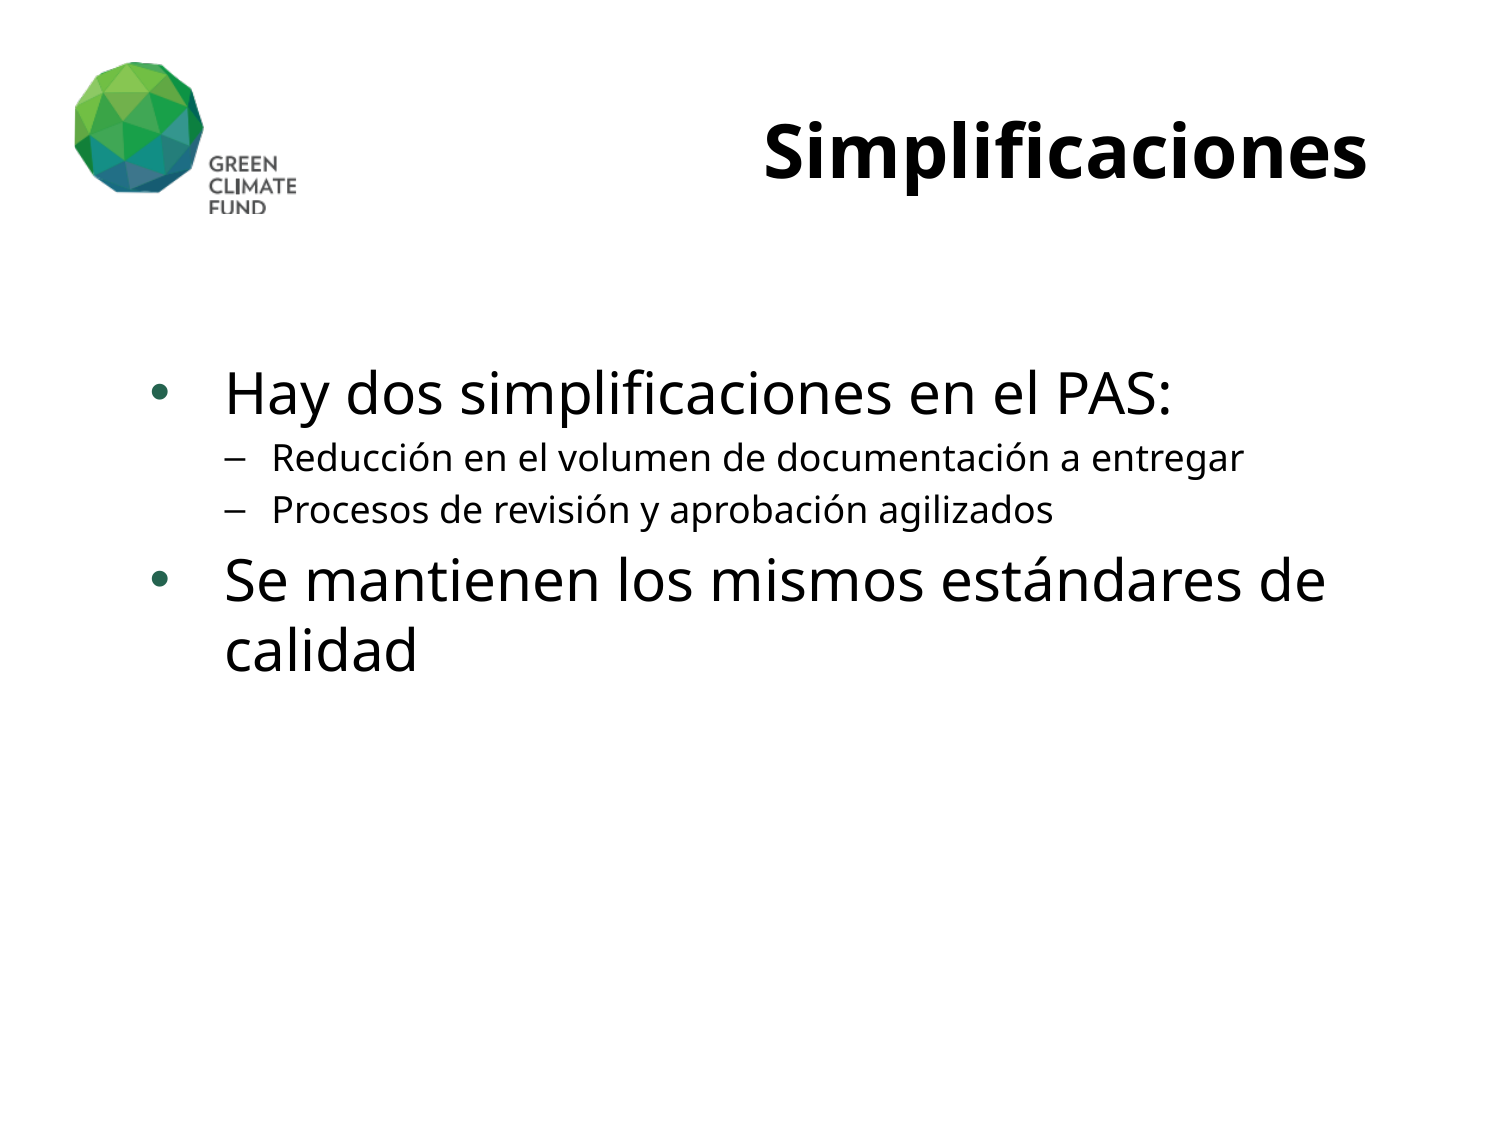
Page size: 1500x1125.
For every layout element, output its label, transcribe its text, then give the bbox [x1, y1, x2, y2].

title Simplificaciones [294, 96, 1385, 190]
list Hay dos simplificaciones en el PAS: Reducción en el volumen de documentación a entregar Procesos de revisión y aprobación agilizados Se mantienen los mismos estándares de calidad [134, 348, 1370, 997]
